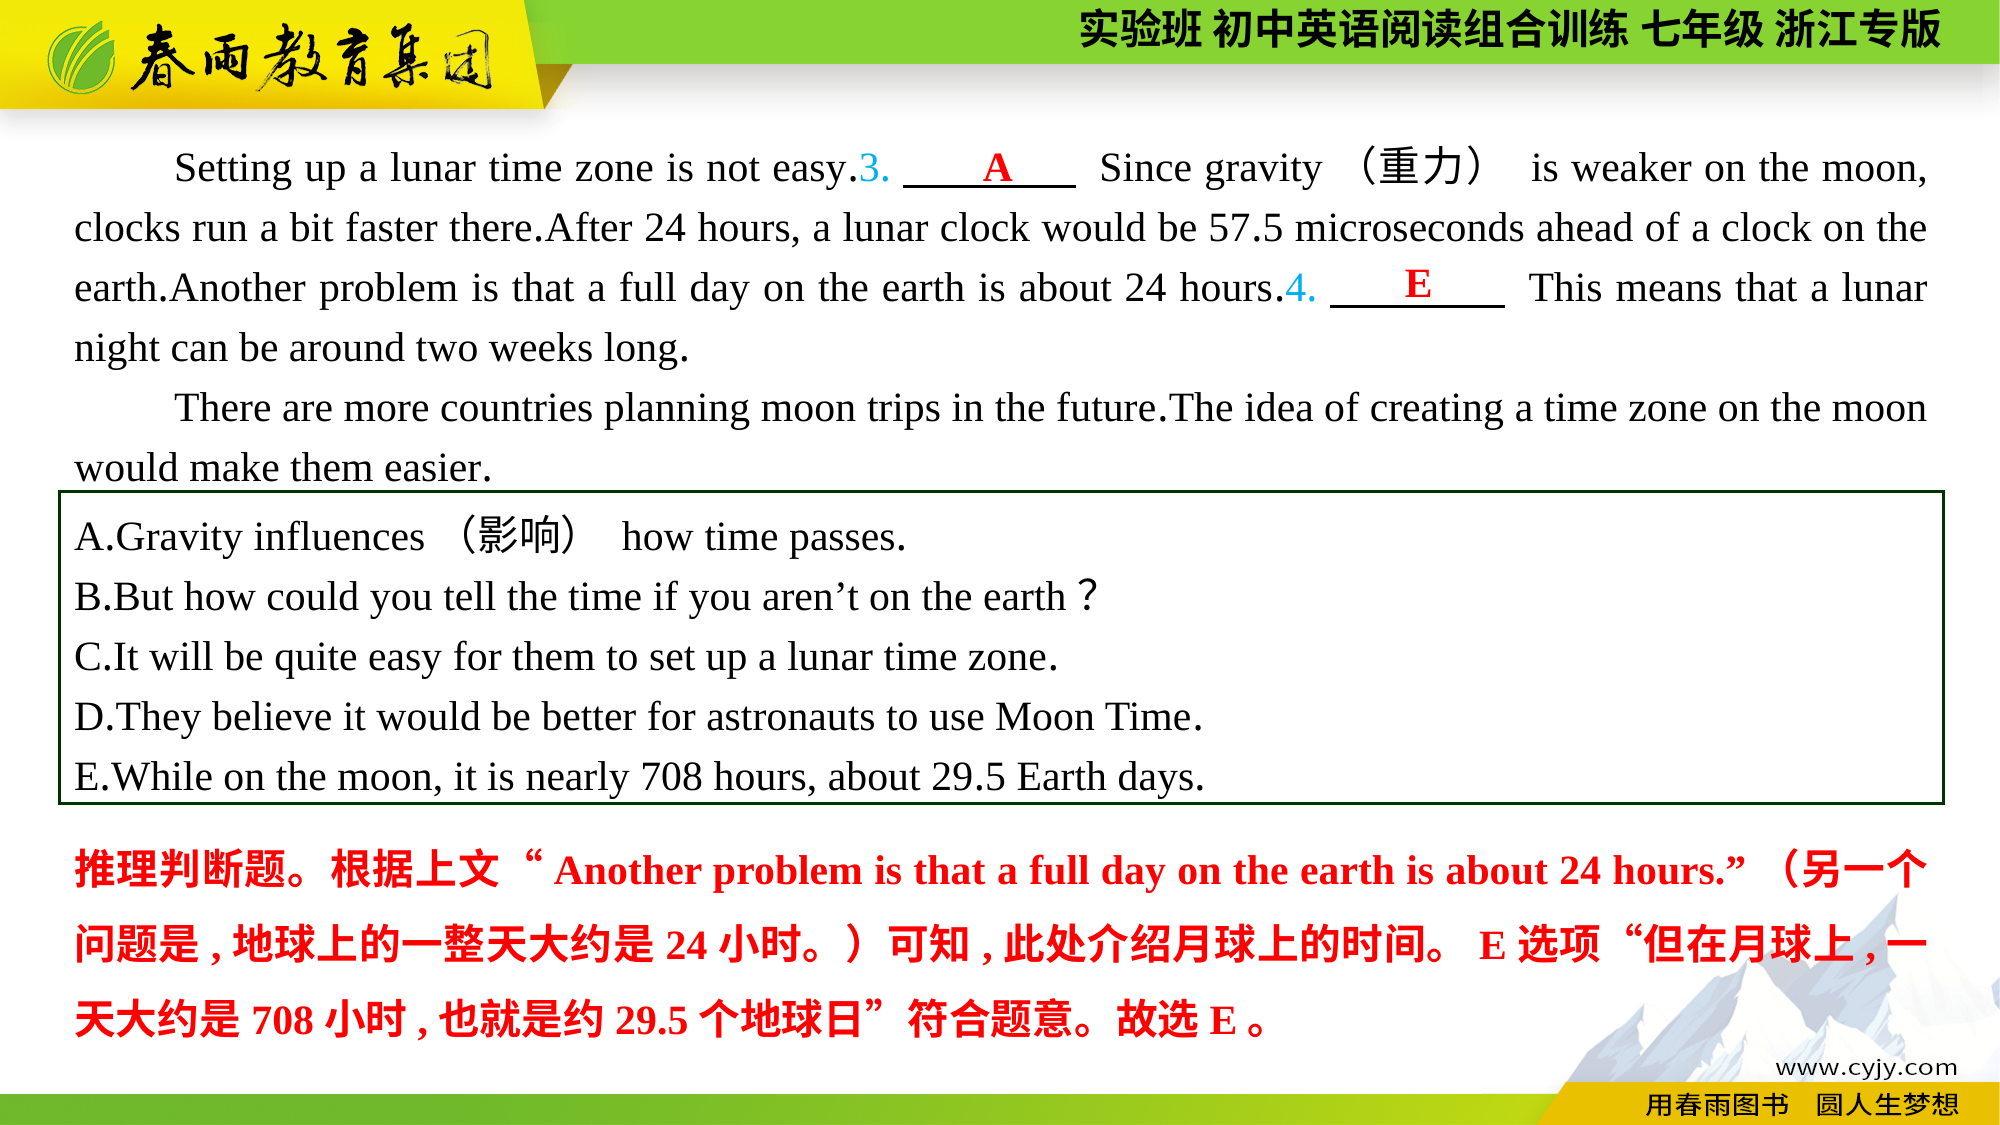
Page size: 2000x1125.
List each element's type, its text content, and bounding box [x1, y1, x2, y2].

text_box E [1390, 248, 1448, 314]
text_box 推理判断题。根据上文“Another problem is that a full day on the earth is about 24 hours.”（另一个问题是,地球上的一整天大约是24小时。）可知,此处介绍月球上的时间。E选项“但在月球上,一天大约是708小时,也就是约29.5个地球日”符合题意。故选E。 [59, 810, 1944, 1051]
list Setting up a lunar time zone is not easy.3. Since gravity（重力） is weaker on the moon, clocks run a bit faster there.After 24 hours, a lunar clock would be 57.5 microseconds ahead of a clock on the earth.Another problem is that a full day on the earth is about 24 hours.4. This means that a lunar night can be around two weeks long. There are more countries planning moon trips in the future.The idea of creating a time zone on the moon would make them easier. [59, 122, 1944, 491]
picture [0, 0, 2000, 1125]
text_box [59, 491, 1944, 804]
text_box A [968, 122, 1029, 198]
